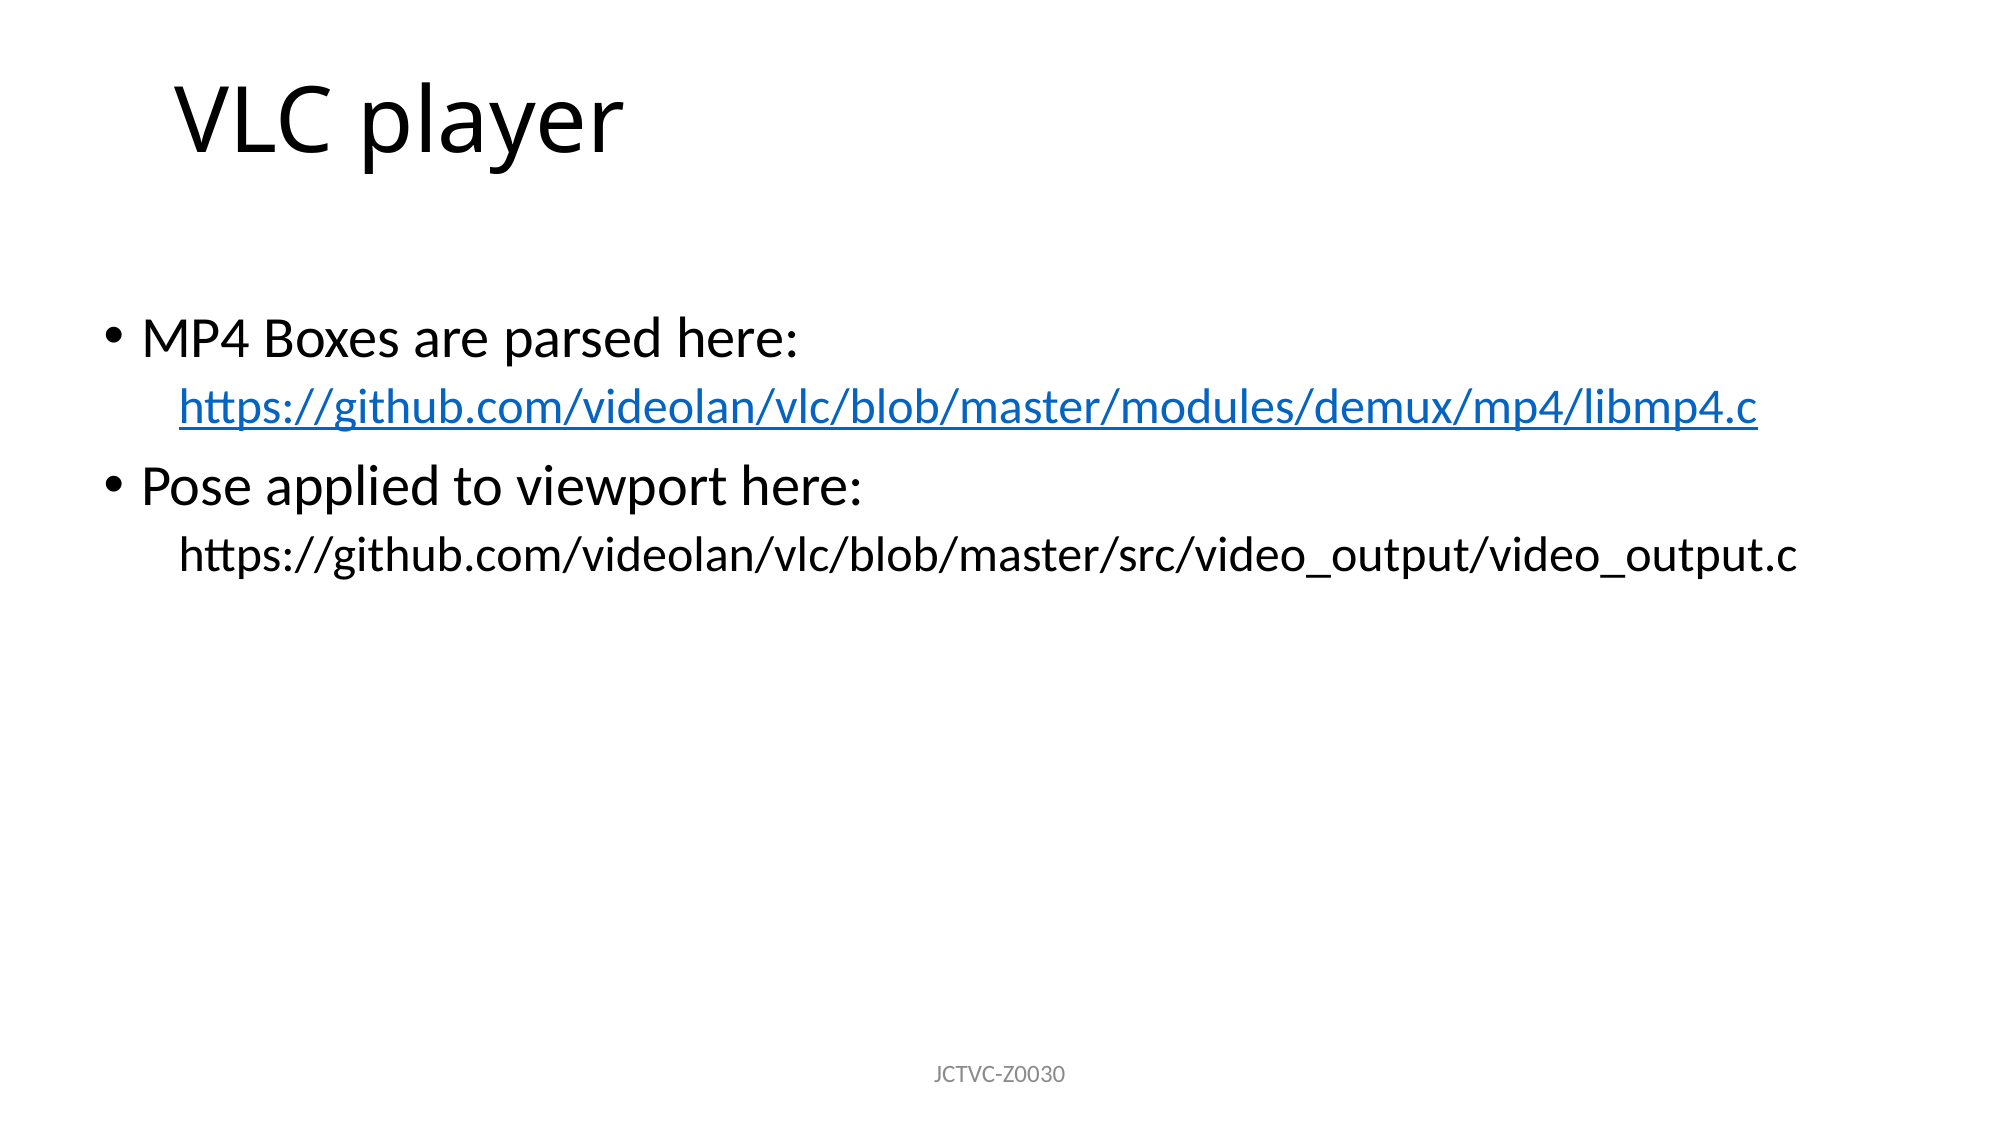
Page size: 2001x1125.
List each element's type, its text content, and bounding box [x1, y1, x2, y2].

title VLC player [159, 14, 1885, 232]
footer JCTVC-Z0030 [662, 1042, 1338, 1103]
list MP4 Boxes are parsed here: https://github.com/videolan/vlc/blob/master/modules/demux/mp4/libmp4.c Pose applied to viewport here: https://github.com/videolan/vlc/blob/master/src/video_output/video_output.c [88, 299, 1863, 1014]
